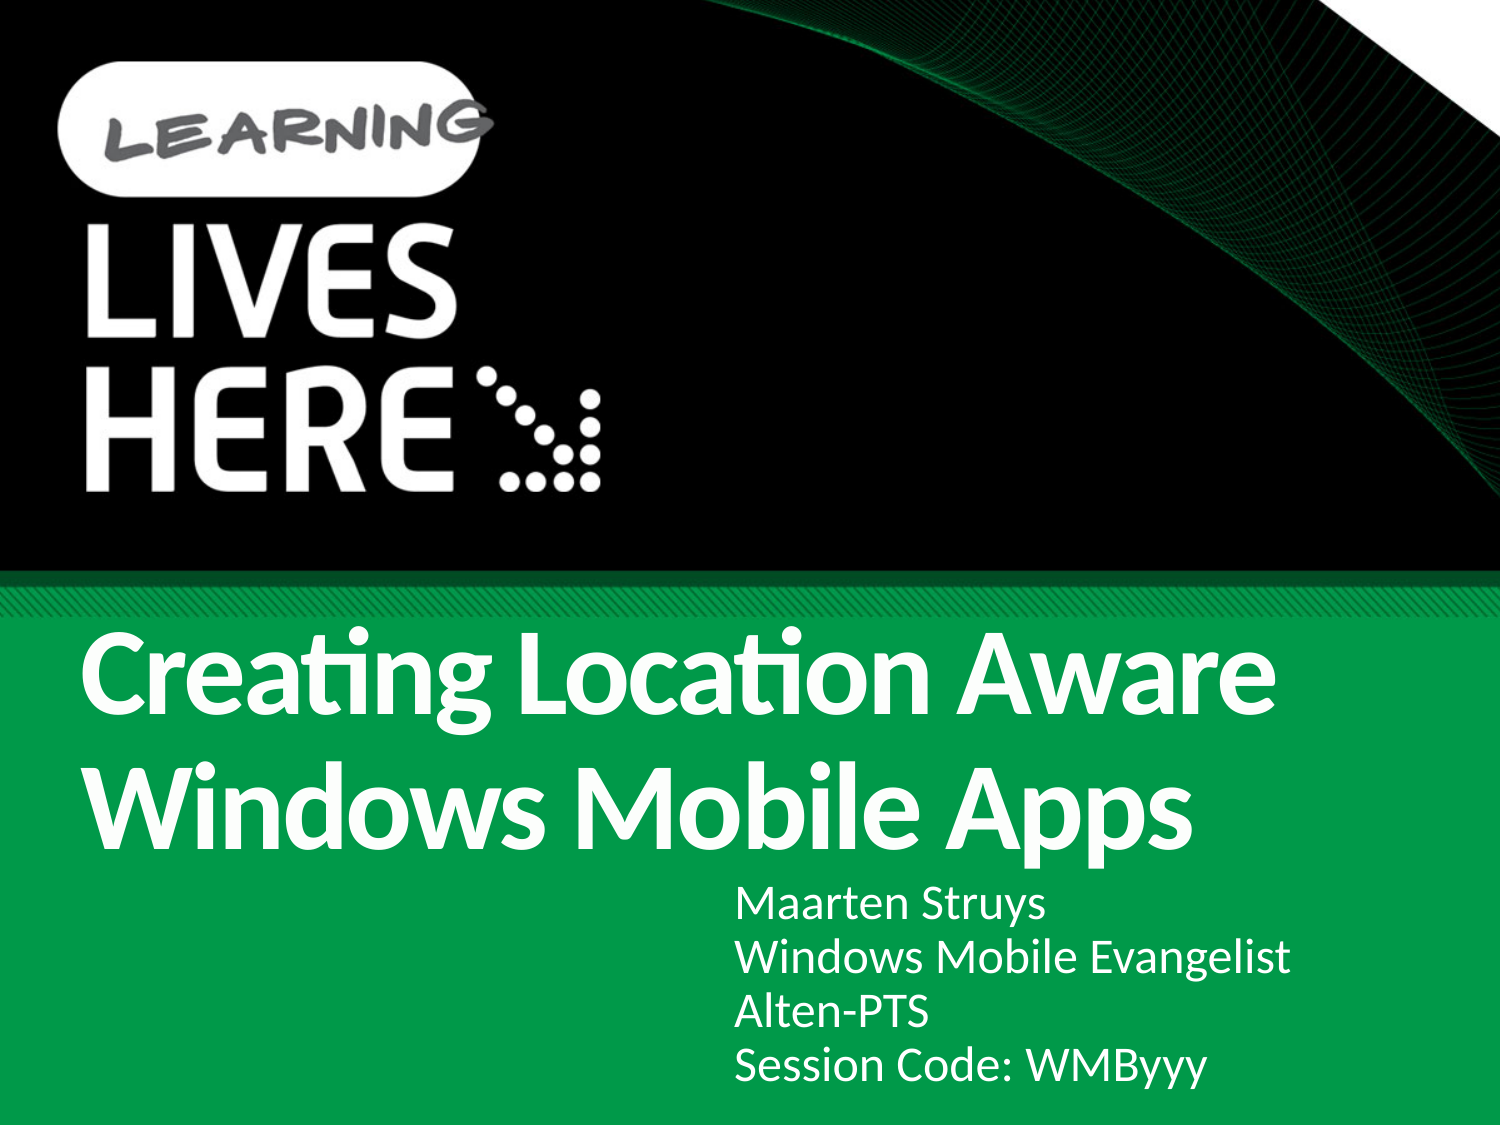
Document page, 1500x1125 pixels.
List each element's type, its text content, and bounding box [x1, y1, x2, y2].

picture [0, 0, 1500, 1125]
title Creating Location Aware Windows Mobile Apps [80, 607, 1380, 827]
subtitle Maarten Struys Windows Mobile Evangelist Alten-PTS Session Code: WMByyy [734, 876, 1360, 952]
